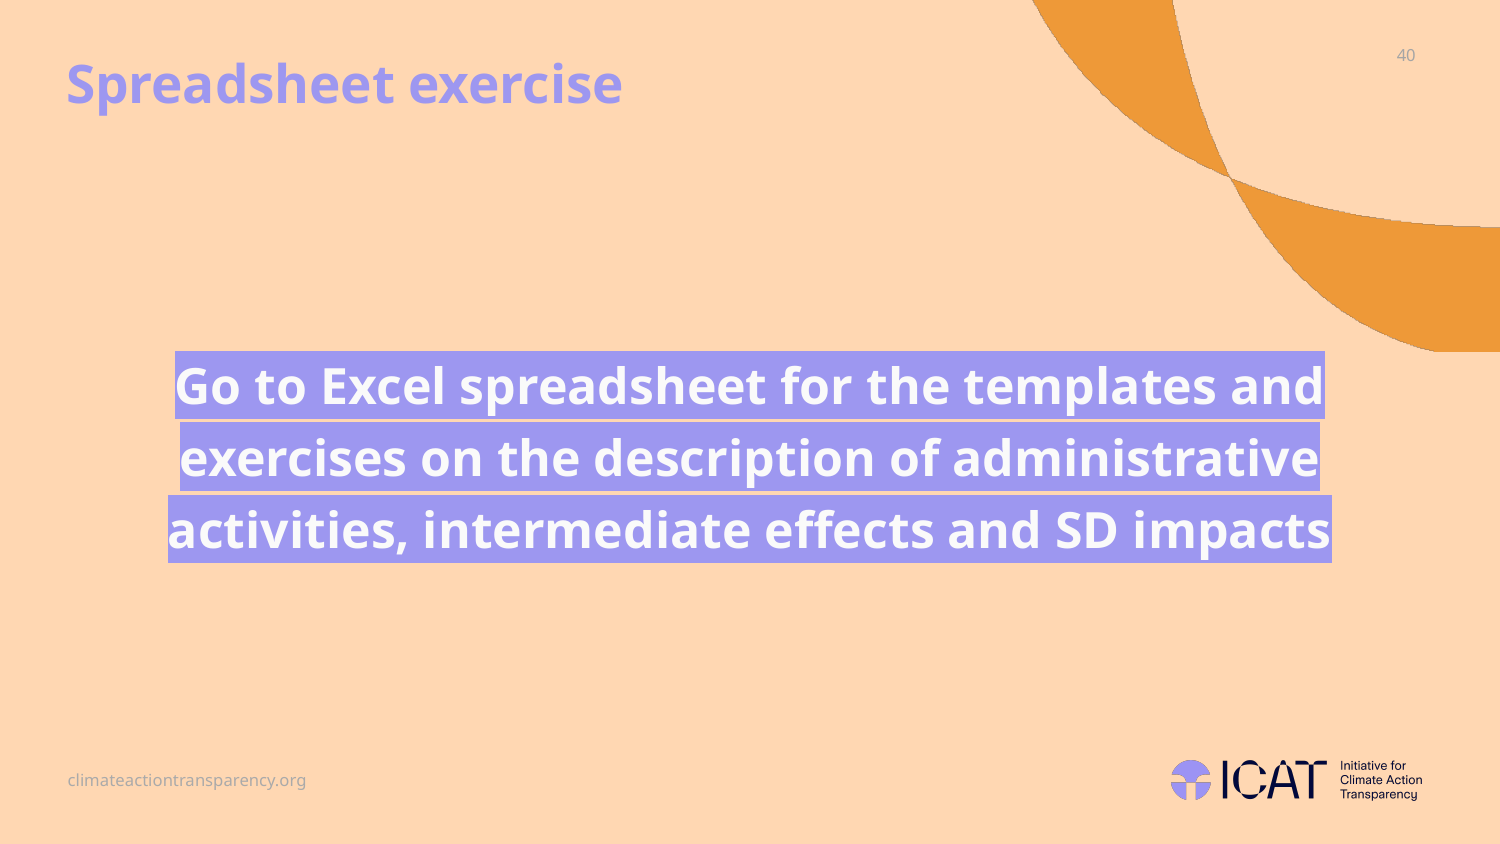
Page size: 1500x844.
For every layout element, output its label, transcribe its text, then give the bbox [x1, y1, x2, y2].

picture [976, 0, 1500, 352]
text_box Go to Excel spreadsheet for the templates and exercises on the description of administrative activities, intermediate effects and SD impacts [113, 330, 1387, 571]
picture [1171, 724, 1459, 835]
title Spreadsheet exercise [51, 35, 1449, 130]
